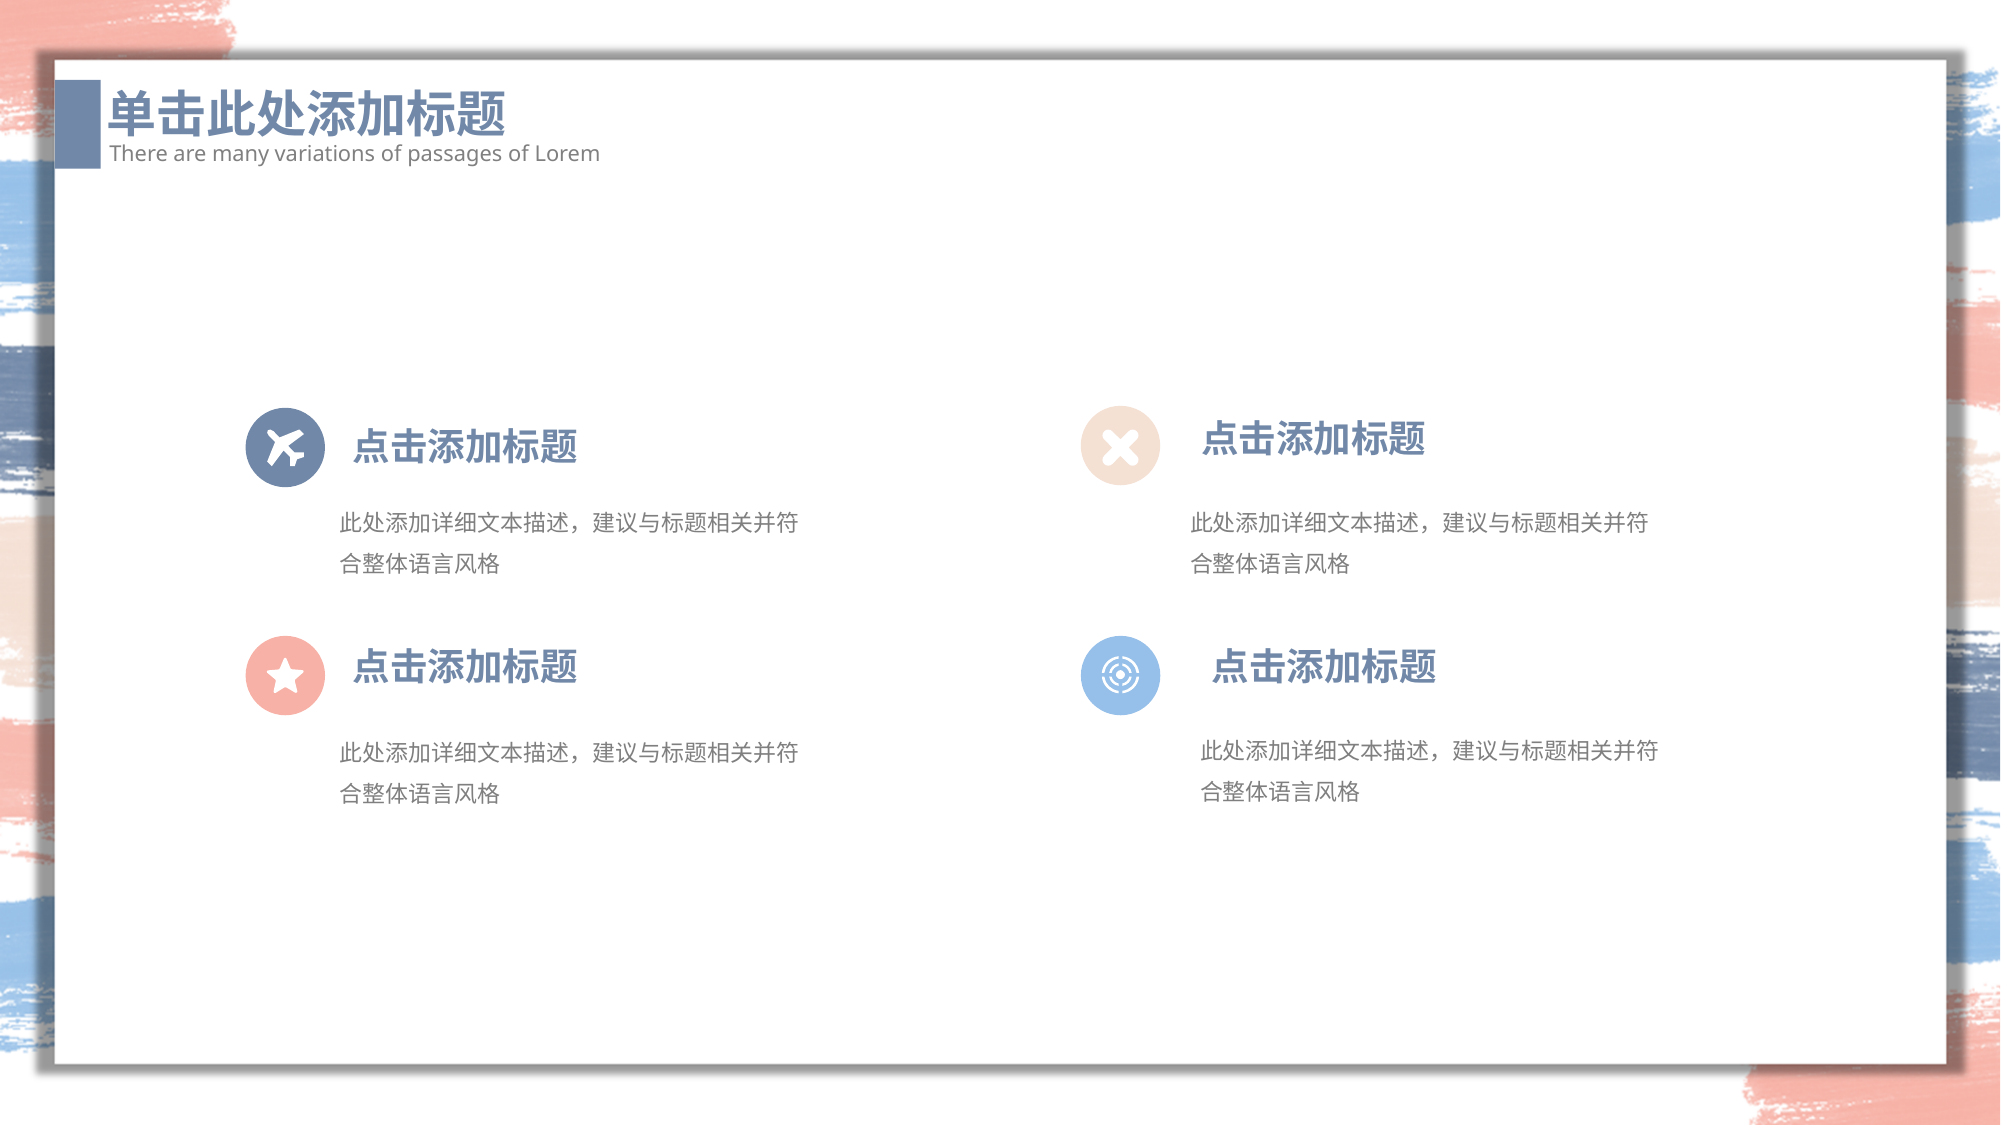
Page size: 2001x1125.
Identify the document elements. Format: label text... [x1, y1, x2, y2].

text_box 此处添加详细文本描述，建议与标题相关并符合整体语言风格 [1175, 487, 1684, 585]
text_box [1100, 675, 1120, 695]
text_box [244, 634, 327, 717]
text_box [265, 428, 306, 468]
picture [0, 0, 2001, 1125]
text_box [54, 74, 746, 174]
text_box 此处添加详细文本描述，建议与标题相关并符合整体语言风格 [1185, 715, 1694, 813]
text_box 此处添加详细文本描述，建议与标题相关并符合整体语言风格 [325, 717, 834, 815]
text_box [1121, 675, 1141, 695]
text_box [1079, 634, 1162, 717]
text_box 此处添加详细文本描述，建议与标题相关并符合整体语言风格 [325, 487, 834, 585]
text_box [1100, 654, 1141, 681]
text_box [1079, 404, 1162, 487]
text_box 点击添加标题 [1186, 407, 1442, 468]
text_box 点击添加标题 [337, 635, 593, 696]
text_box [1101, 428, 1140, 467]
text_box 点击添加标题 [1197, 635, 1452, 696]
text_box [265, 656, 305, 694]
text_box [244, 406, 327, 489]
text_box 点击添加标题 [337, 415, 593, 475]
